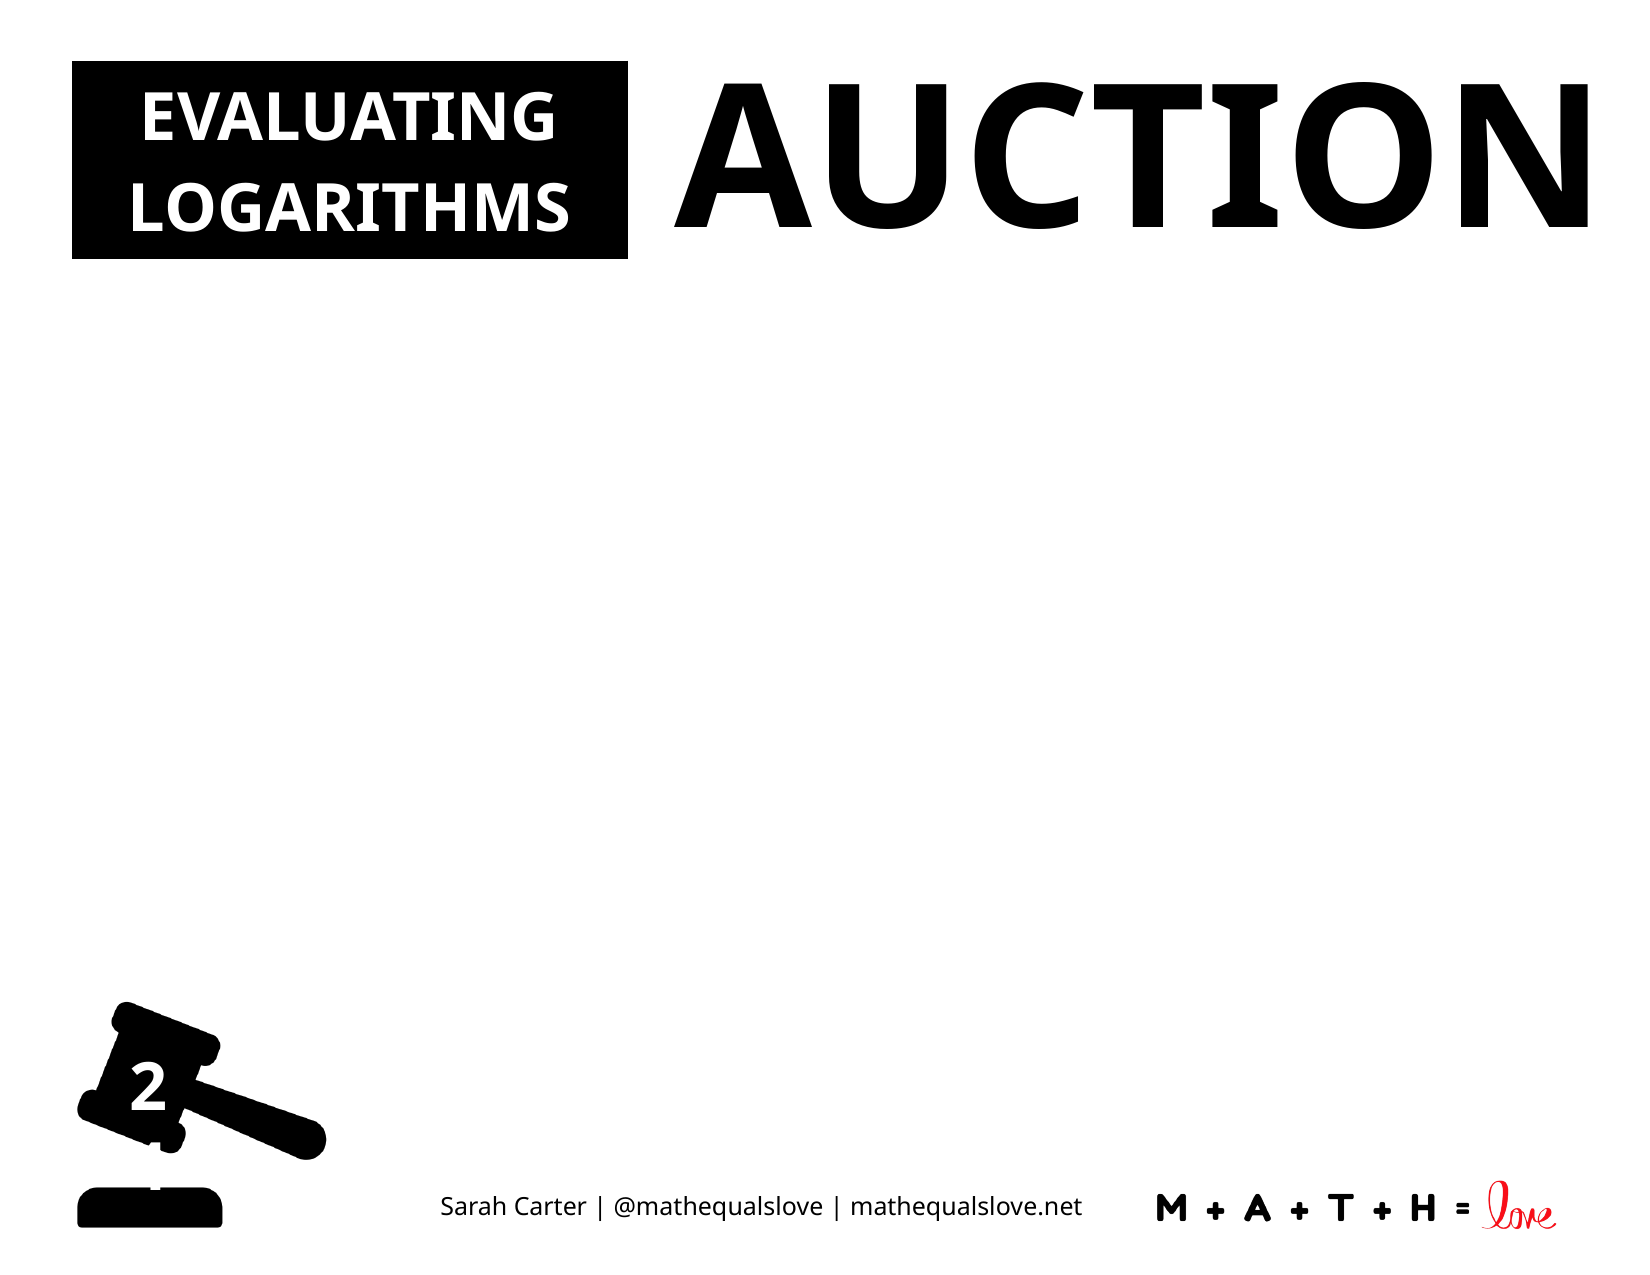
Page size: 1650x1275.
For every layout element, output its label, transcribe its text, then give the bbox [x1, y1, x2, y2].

table_header EVALUATING LOGARITHMS [72, 62, 626, 257]
text_box Sarah Carter | @mathequalslove | mathequalslove.net [330, 1183, 1147, 1228]
picture [72, 998, 330, 1231]
picture [1147, 1177, 1563, 1236]
text_box AUCTION [659, 20, 1636, 275]
